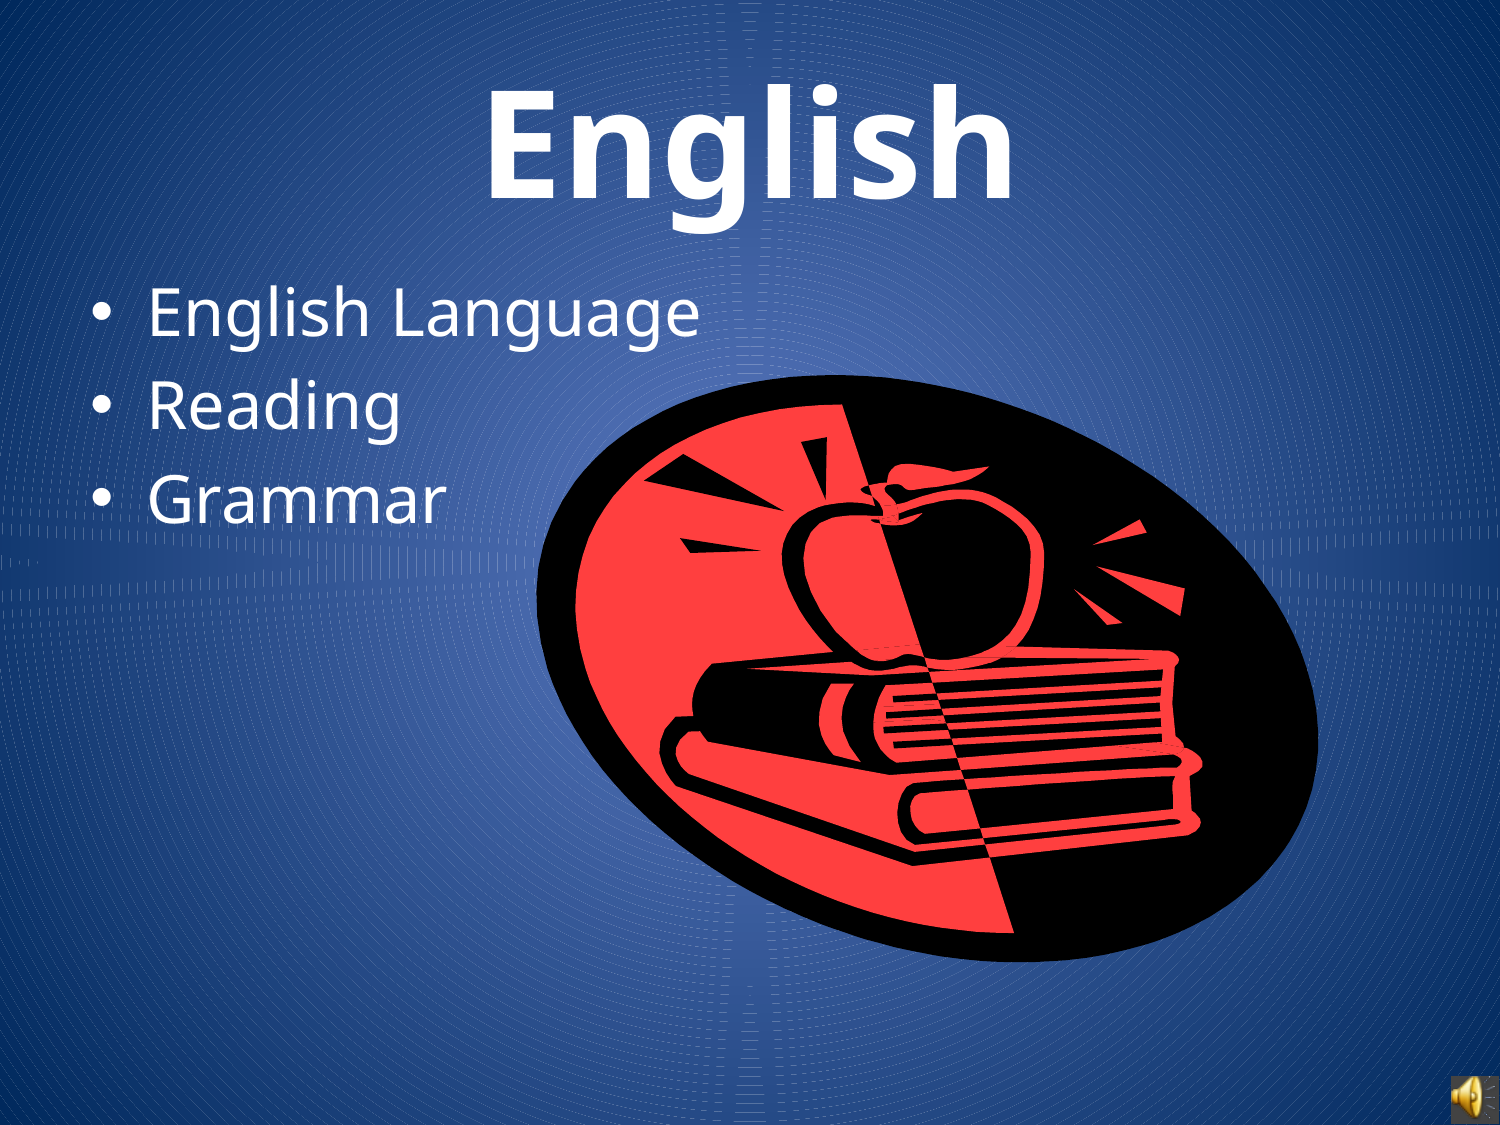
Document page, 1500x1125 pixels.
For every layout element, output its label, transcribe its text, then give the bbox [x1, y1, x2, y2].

list English Language Reading Grammar [75, 262, 1425, 1005]
title English [75, 45, 1425, 233]
picture [524, 374, 1326, 963]
picture [1449, 1074, 1500, 1125]
